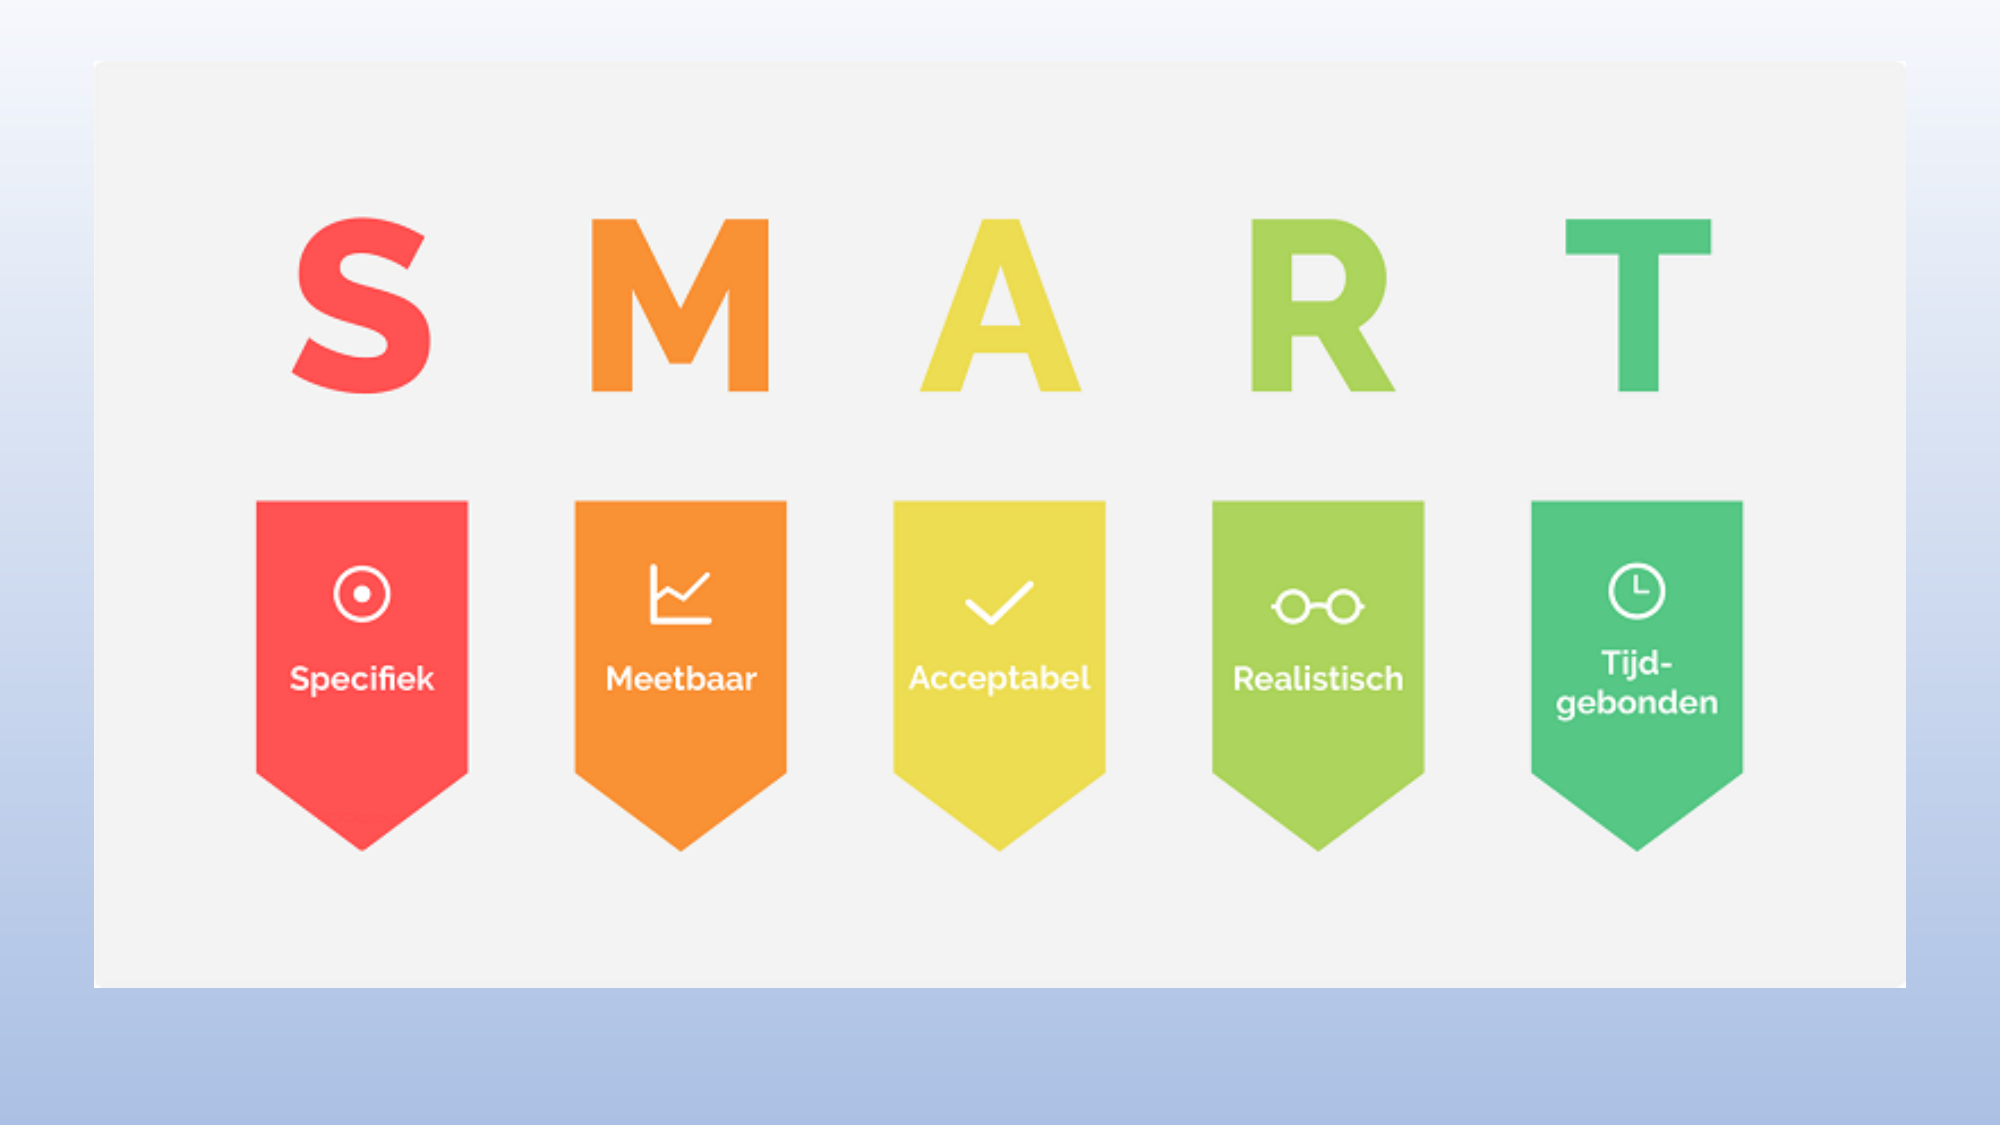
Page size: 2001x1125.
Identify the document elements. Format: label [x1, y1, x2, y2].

picture [94, 61, 1906, 988]
